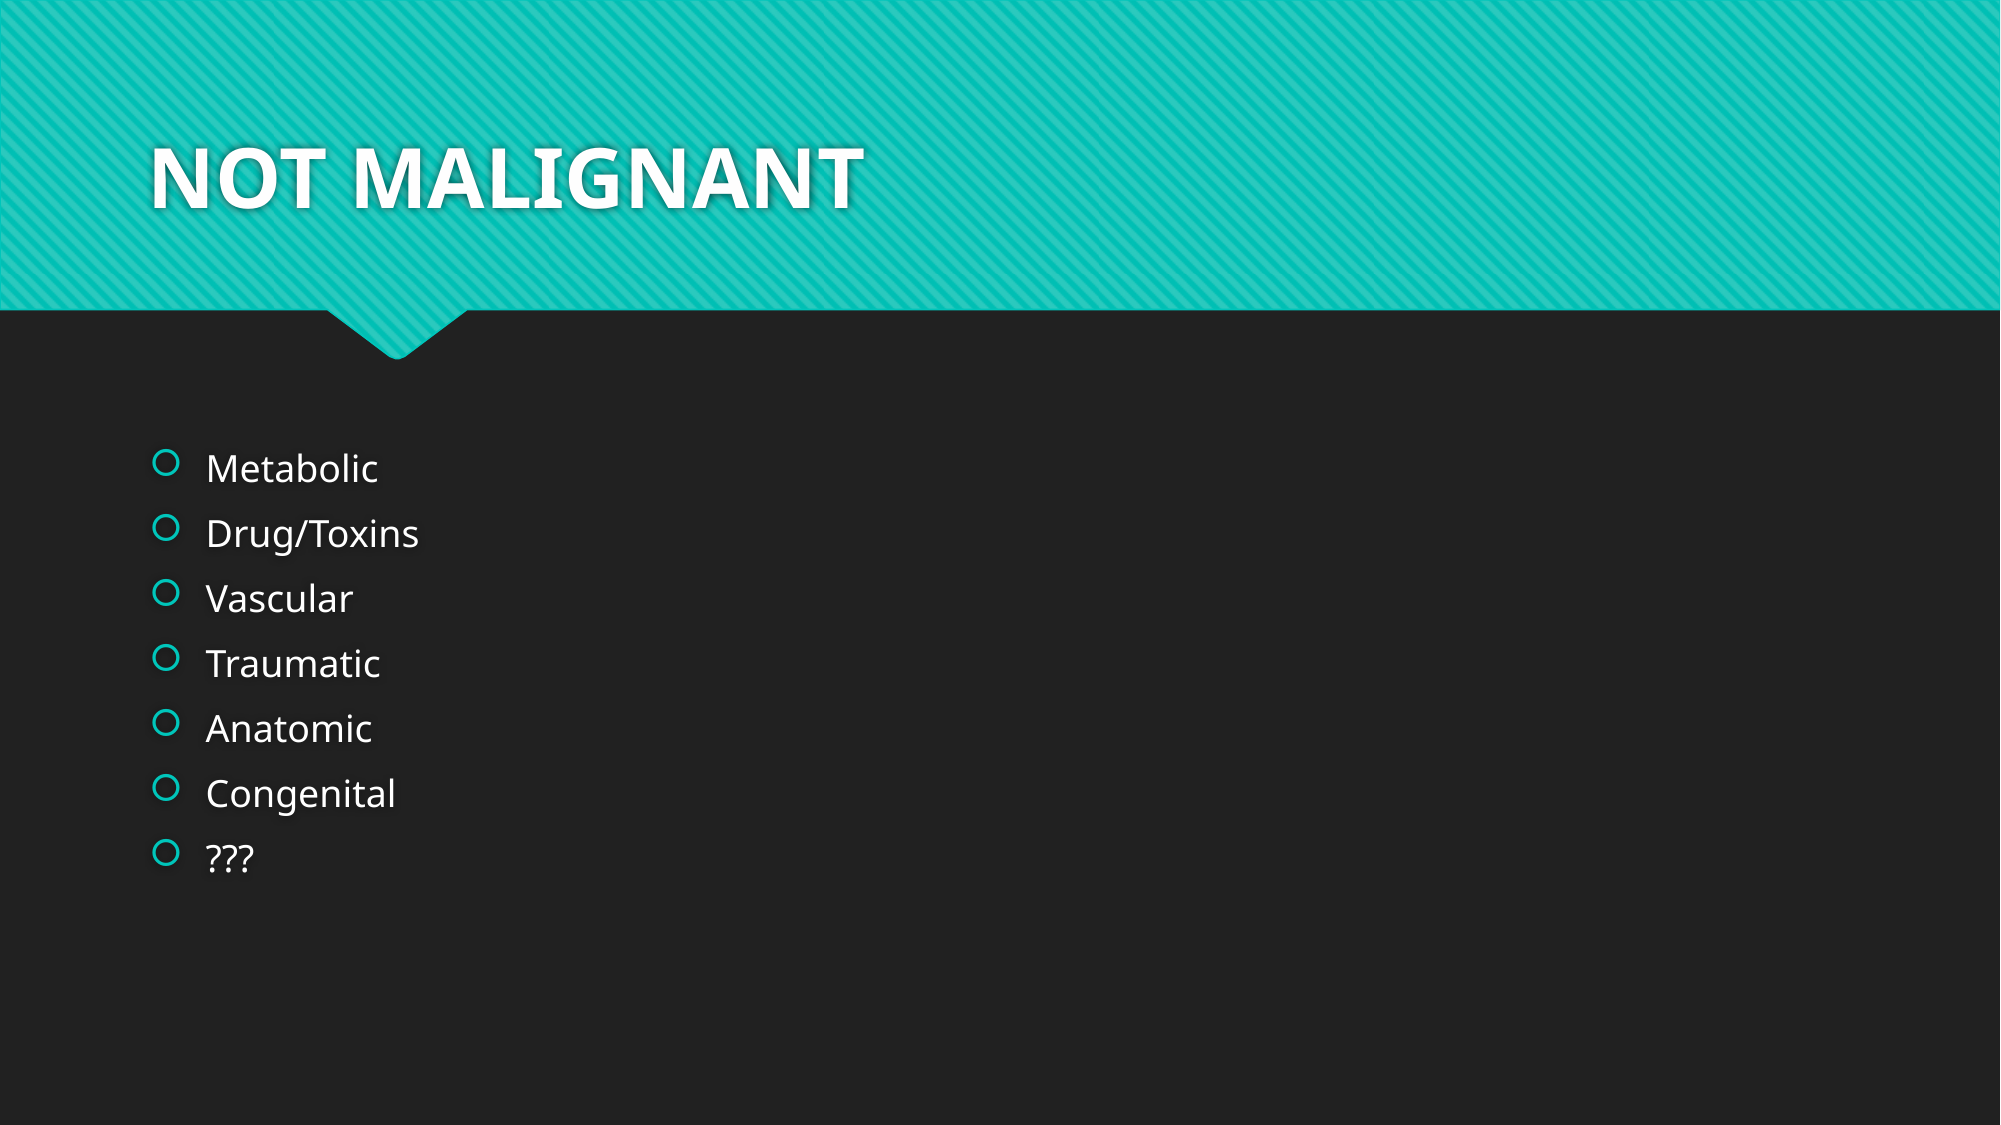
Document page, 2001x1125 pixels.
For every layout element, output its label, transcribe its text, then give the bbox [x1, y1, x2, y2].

title NOT MALIGNANT [132, 73, 1868, 233]
list Metabolic Drug/Toxins Vascular Traumatic Anatomic Congenital ??? [134, 364, 1866, 962]
